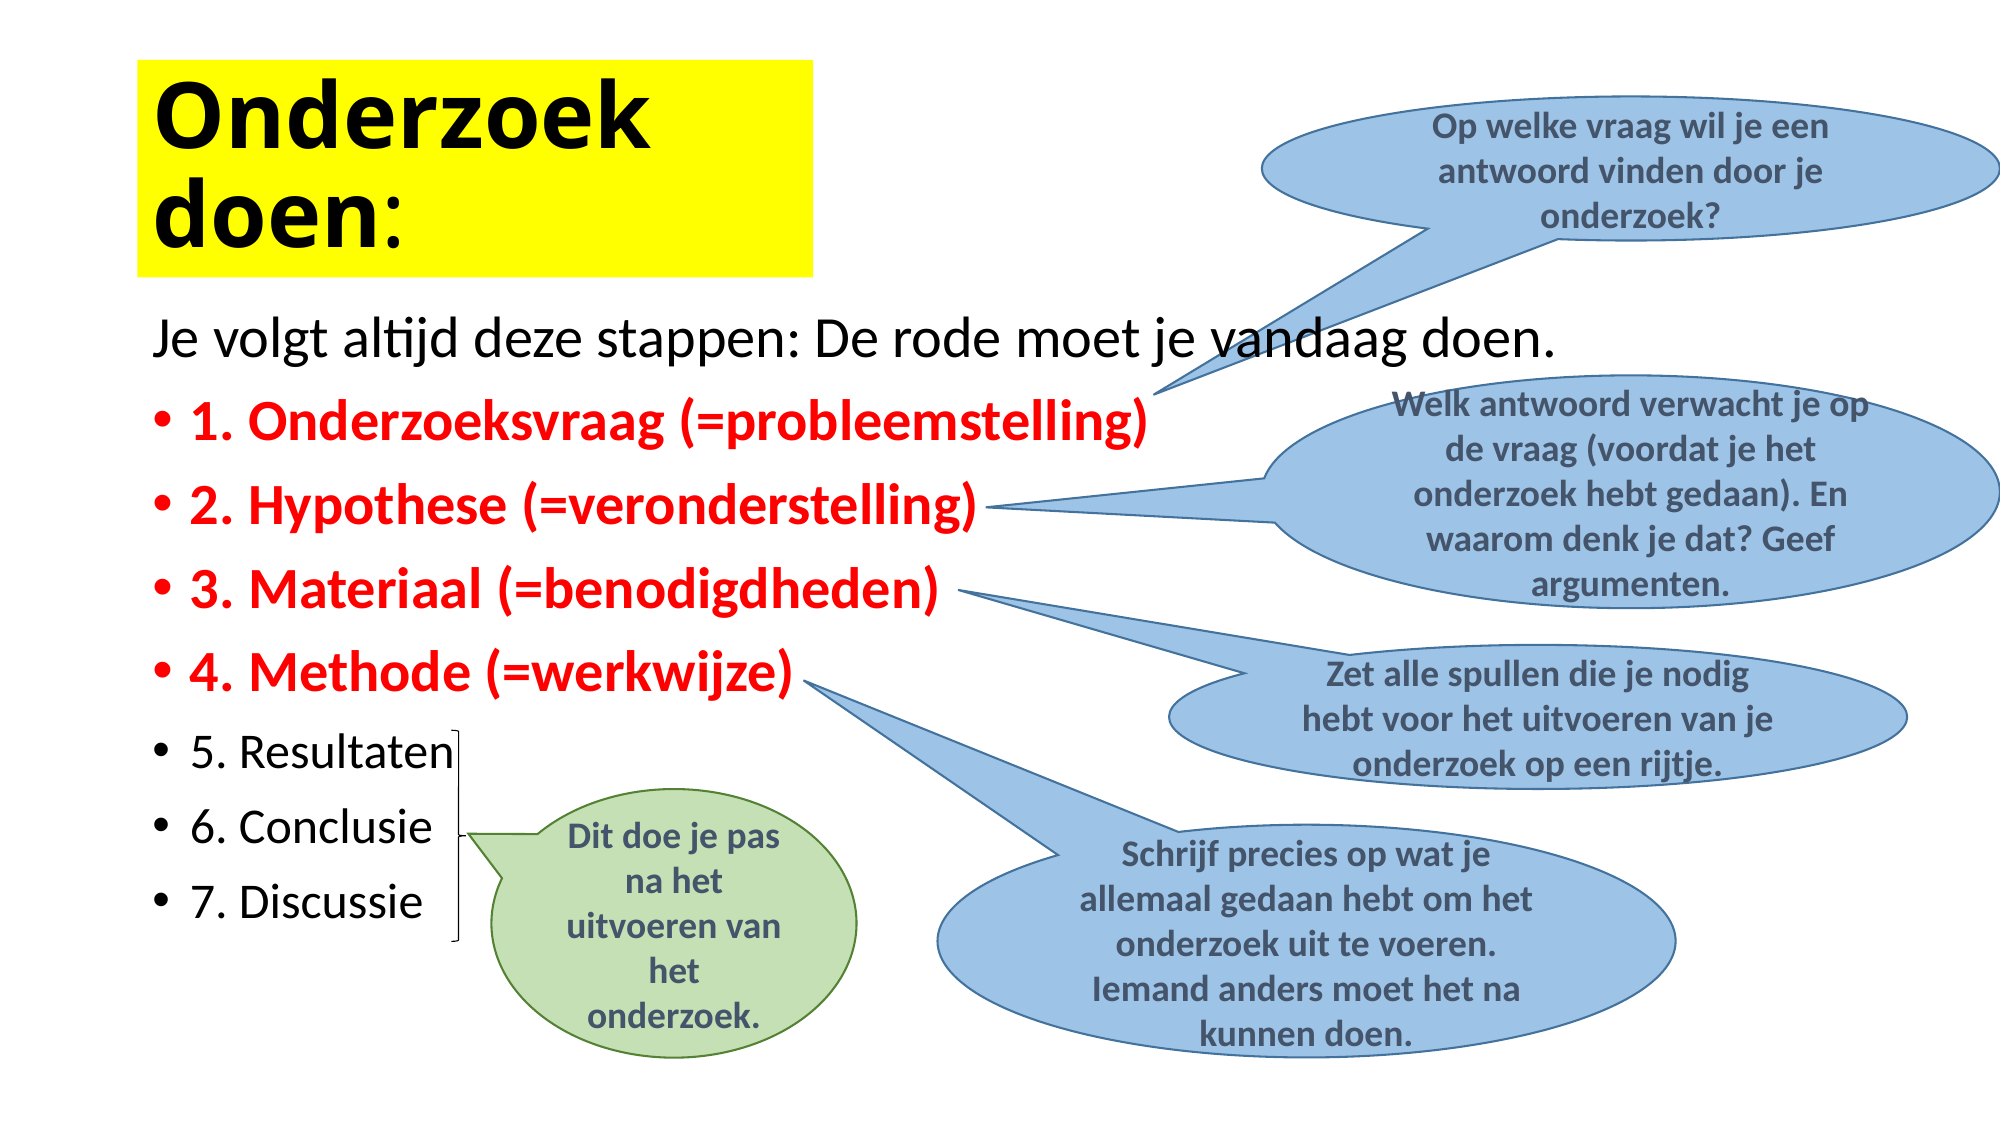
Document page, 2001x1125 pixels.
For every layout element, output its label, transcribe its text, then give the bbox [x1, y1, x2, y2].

title Onderzoek doen: [137, 59, 814, 278]
text_box Zet alle spullen die je nodig hebt voor het uitvoeren van je onderzoek op een rijtje. [957, 588, 1909, 791]
text_box Schrijf precies op wat je allemaal gedaan hebt om het onderzoek uit te voeren. Iemand anders moet het na kunnen doen. [802, 679, 1677, 1059]
text_box [451, 729, 466, 942]
text_box Welk antwoord verwacht je op de vraag (voordat je het onderzoek hebt gedaan). En waarom denk je dat? Geef argumenten. [985, 374, 2000, 610]
text_box Dit doe je pas na het uitvoeren van het onderzoek. [466, 788, 858, 1059]
list Je volgt altijd deze stappen: De rode moet je vandaag doen. 1. Onderzoeksvraag (=probleemstelling) 2. Hypothese (=veronderstelling) 3. Materiaal (=benodigdheden) 4. Methode (=werkwijze) 5. Resultaten 6. Conclusie 7. Discussie [137, 299, 1595, 1014]
text_box Op welke vraag wil je een antwoord vinden door je onderzoek? [1260, 95, 2000, 299]
